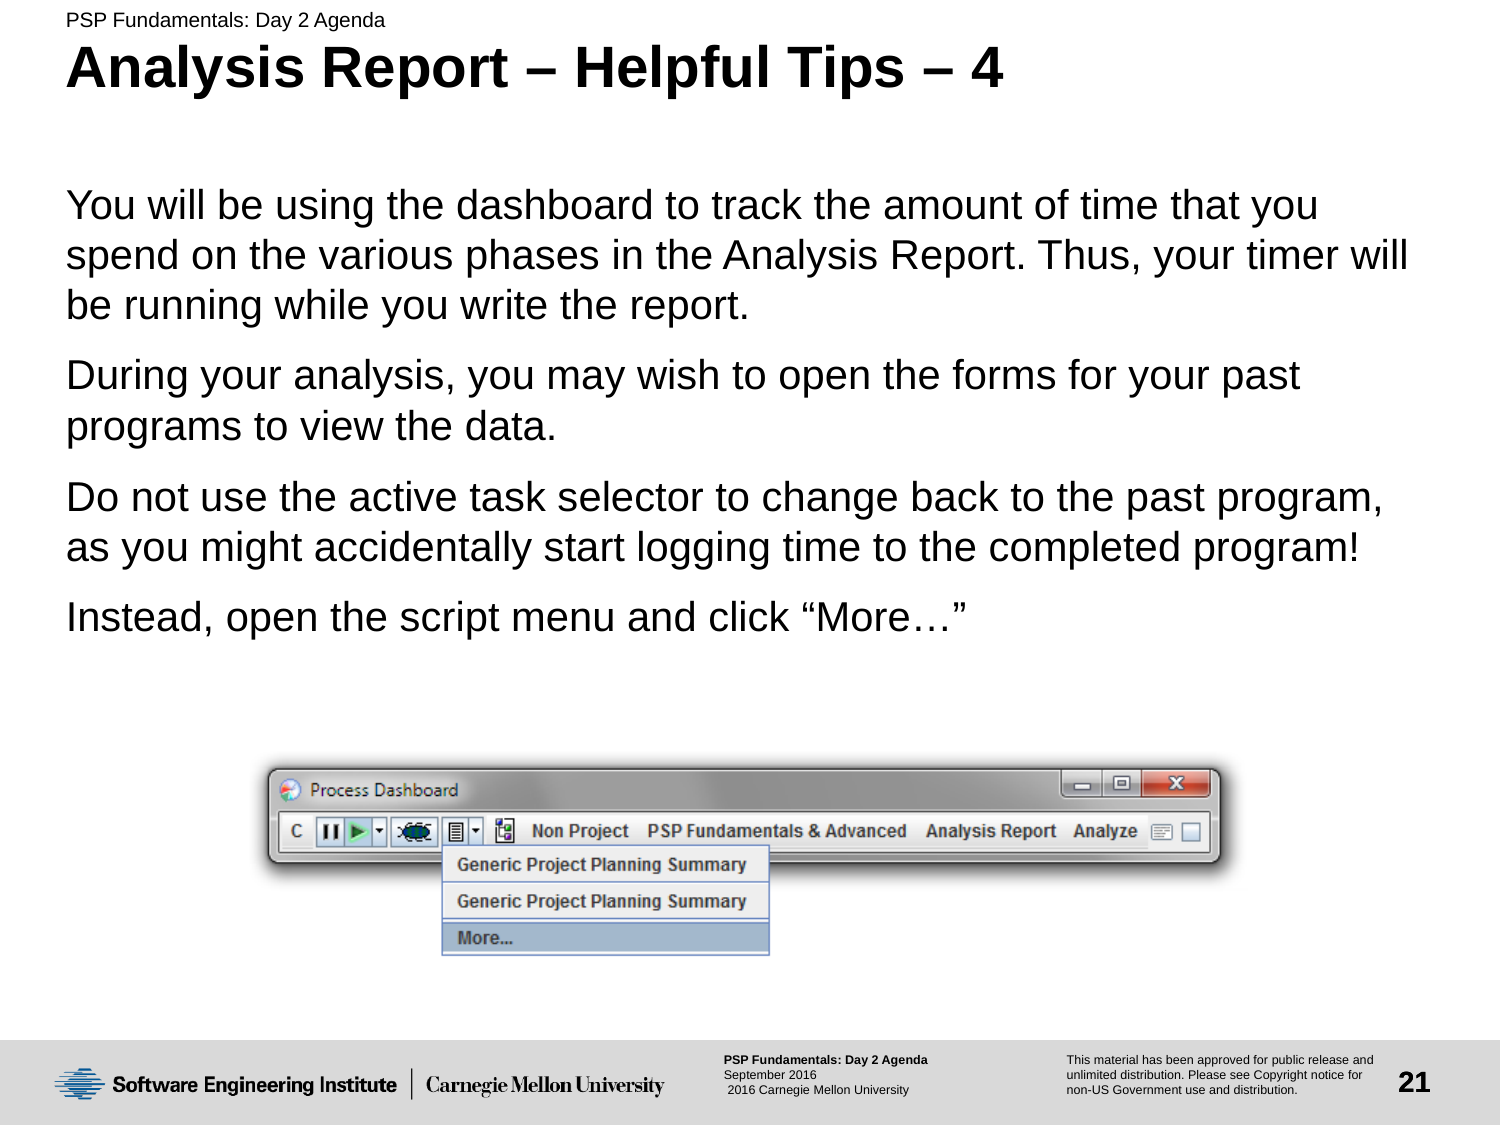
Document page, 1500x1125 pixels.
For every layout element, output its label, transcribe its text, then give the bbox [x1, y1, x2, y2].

list You will be using the dashboard to track the amount of time that you spend on the various phases in the Analysis Report. Thus, your timer will be running while you write the report. During your analysis, you may wish to open the forms for your past programs to view the data. Do not use the active task selector to change back to the past program, as you might accidentally start logging time to the completed program! Instead, open the script menu and click “More…” [65, 177, 1431, 1000]
picture [249, 751, 1249, 962]
picture [46, 1061, 673, 1104]
title Analysis Report – Helpful Tips – 4 [65, 37, 1430, 148]
